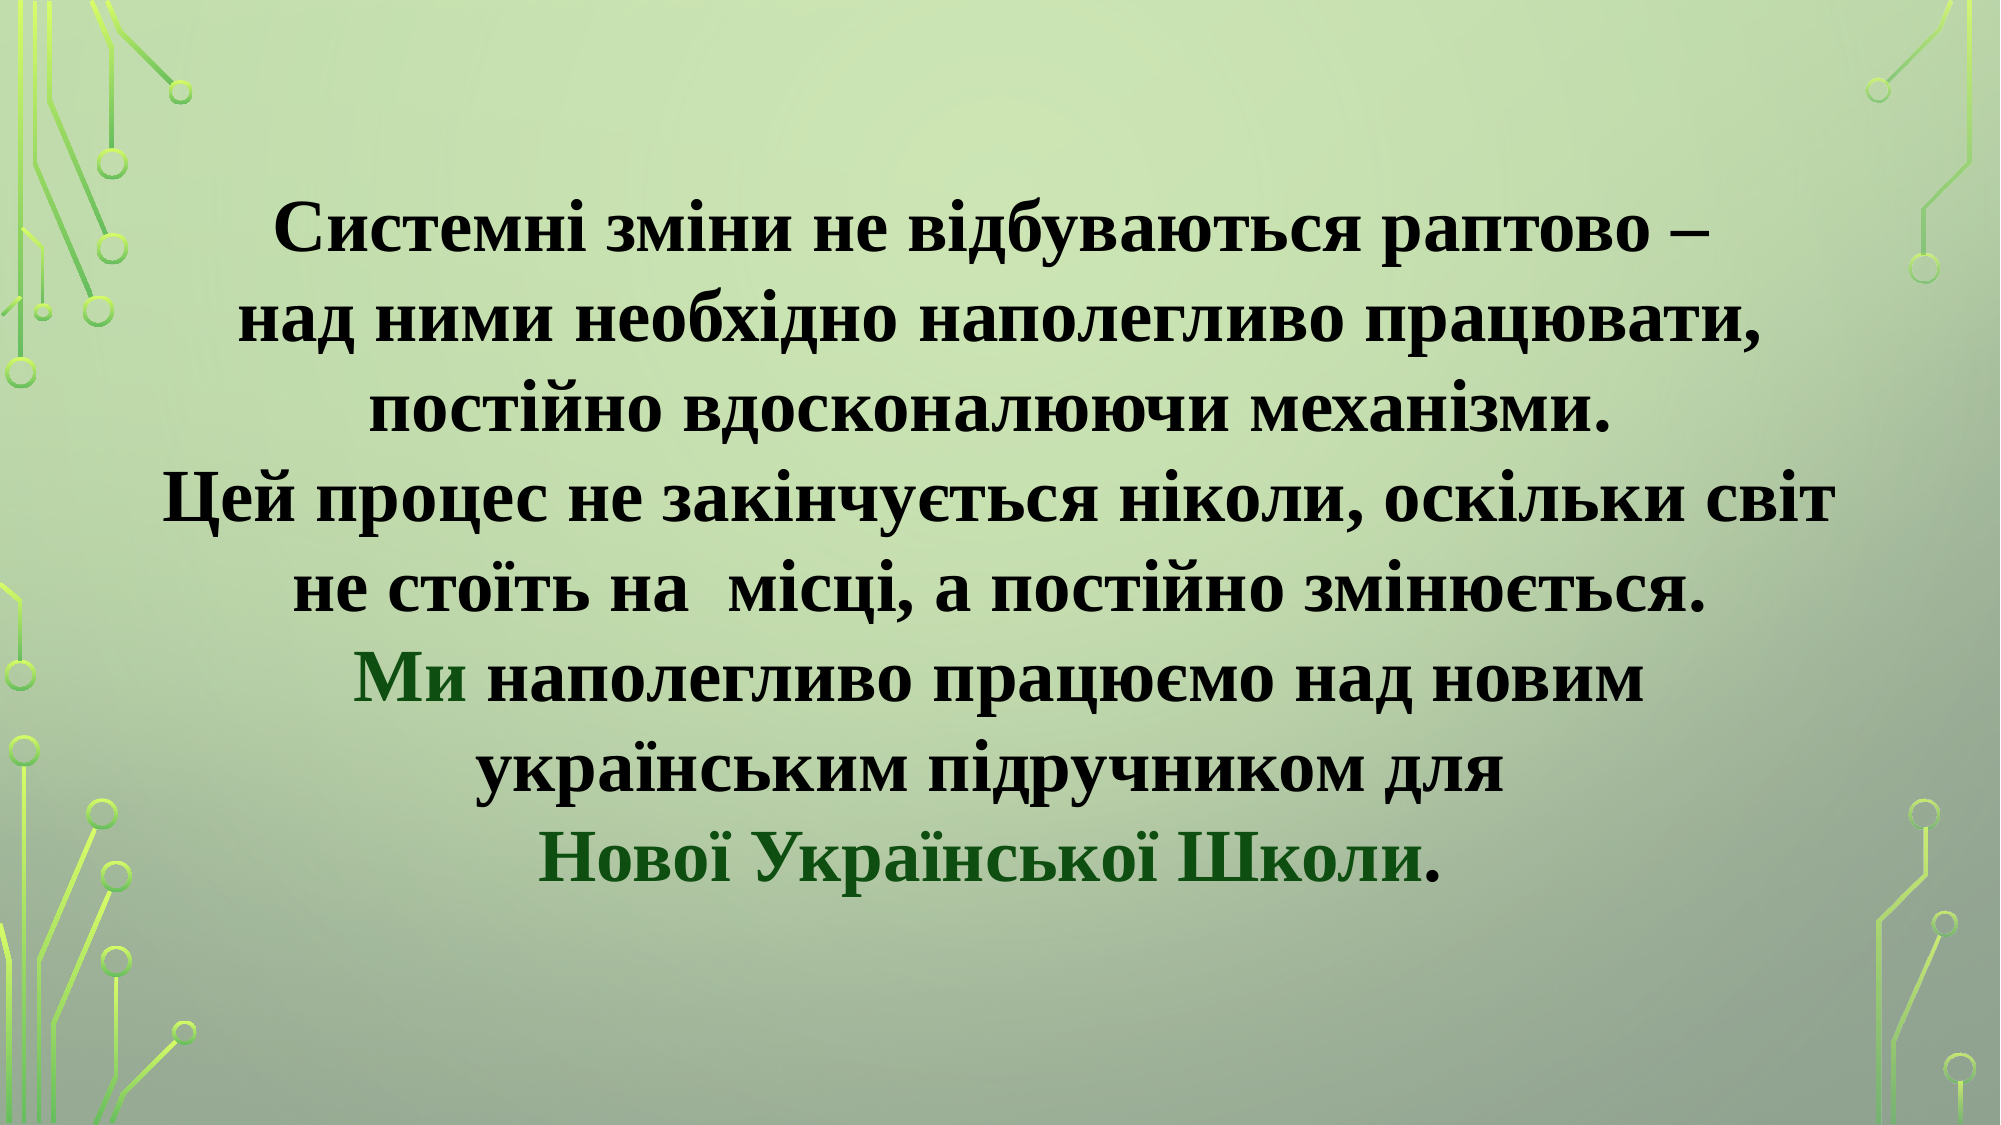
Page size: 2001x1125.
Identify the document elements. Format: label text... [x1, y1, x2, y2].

text_box Системні зміни не відбуваються раптово – над ними необхідно наполегливо працювати, постійно вдосконалюючи механізми. Цей процес не закінчується ніколи, оскільки світ не стоїть на місці, а постійно змінюється. Ми наполегливо працюємо над новим українським підручником для Нової Української Школи. [116, 168, 1884, 949]
